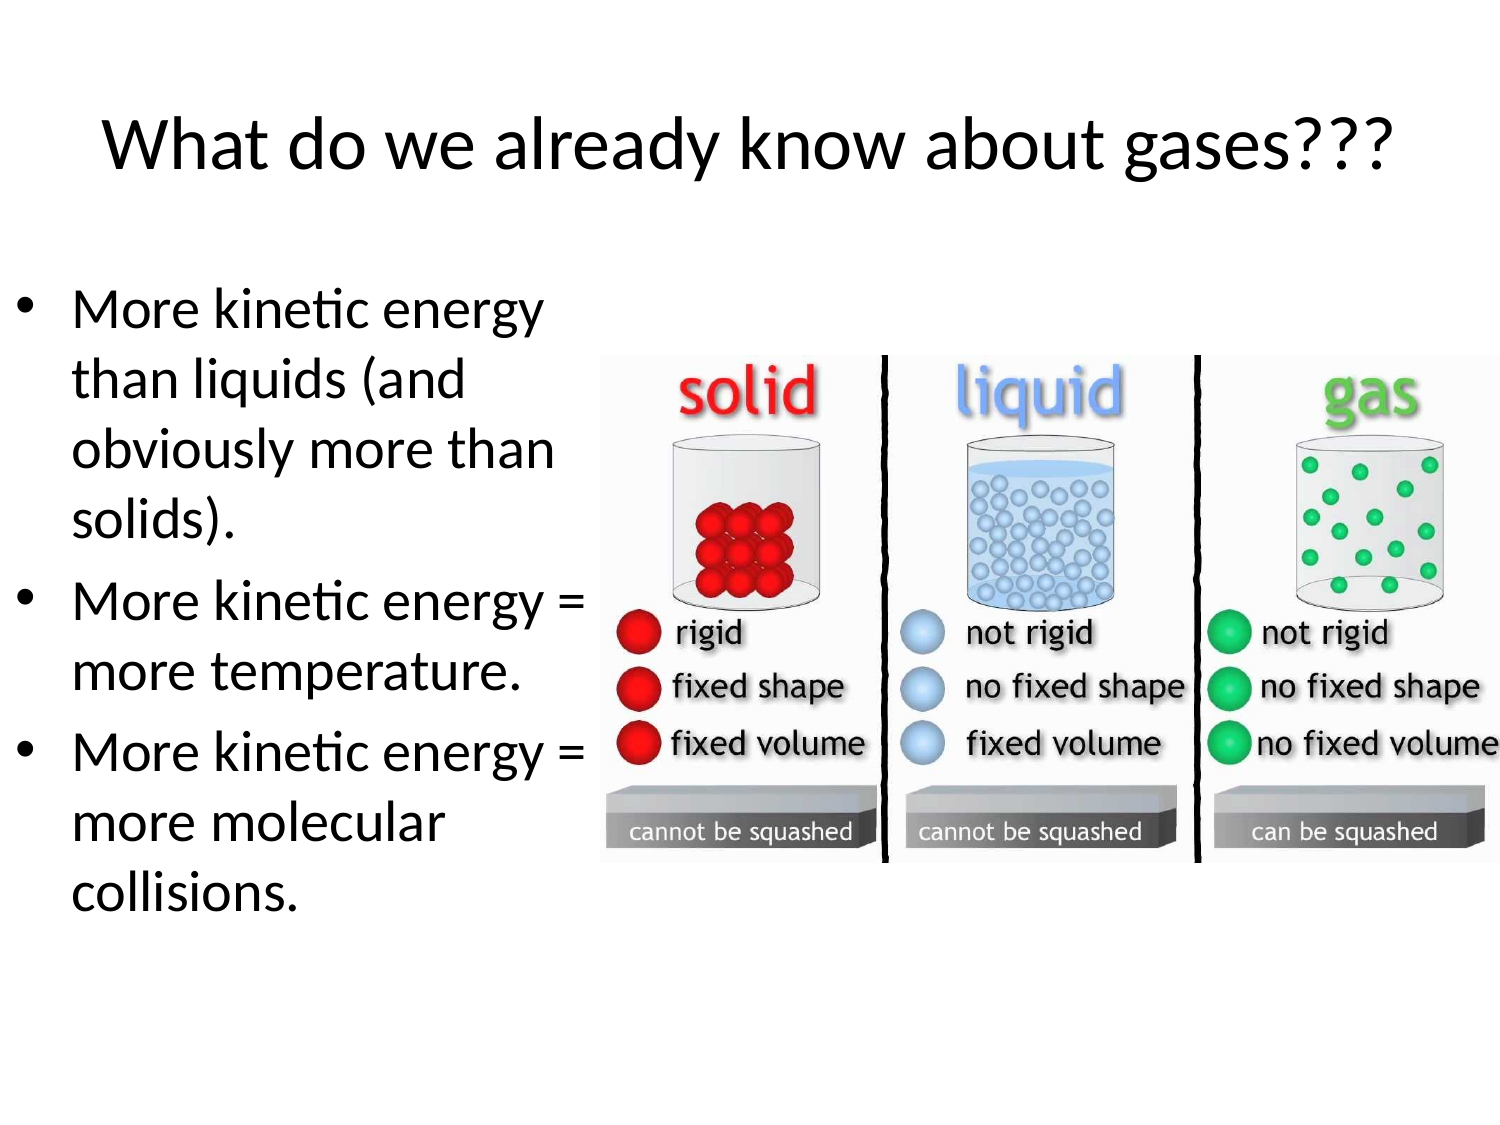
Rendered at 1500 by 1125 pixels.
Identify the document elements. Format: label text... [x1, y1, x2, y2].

title What do we already know about gases??? [75, 45, 1425, 233]
list More kinetic energy than liquids (and obviously more than solids). More kinetic energy = more temperature. More kinetic energy = more molecular collisions. [0, 262, 663, 1005]
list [599, 355, 1500, 863]
